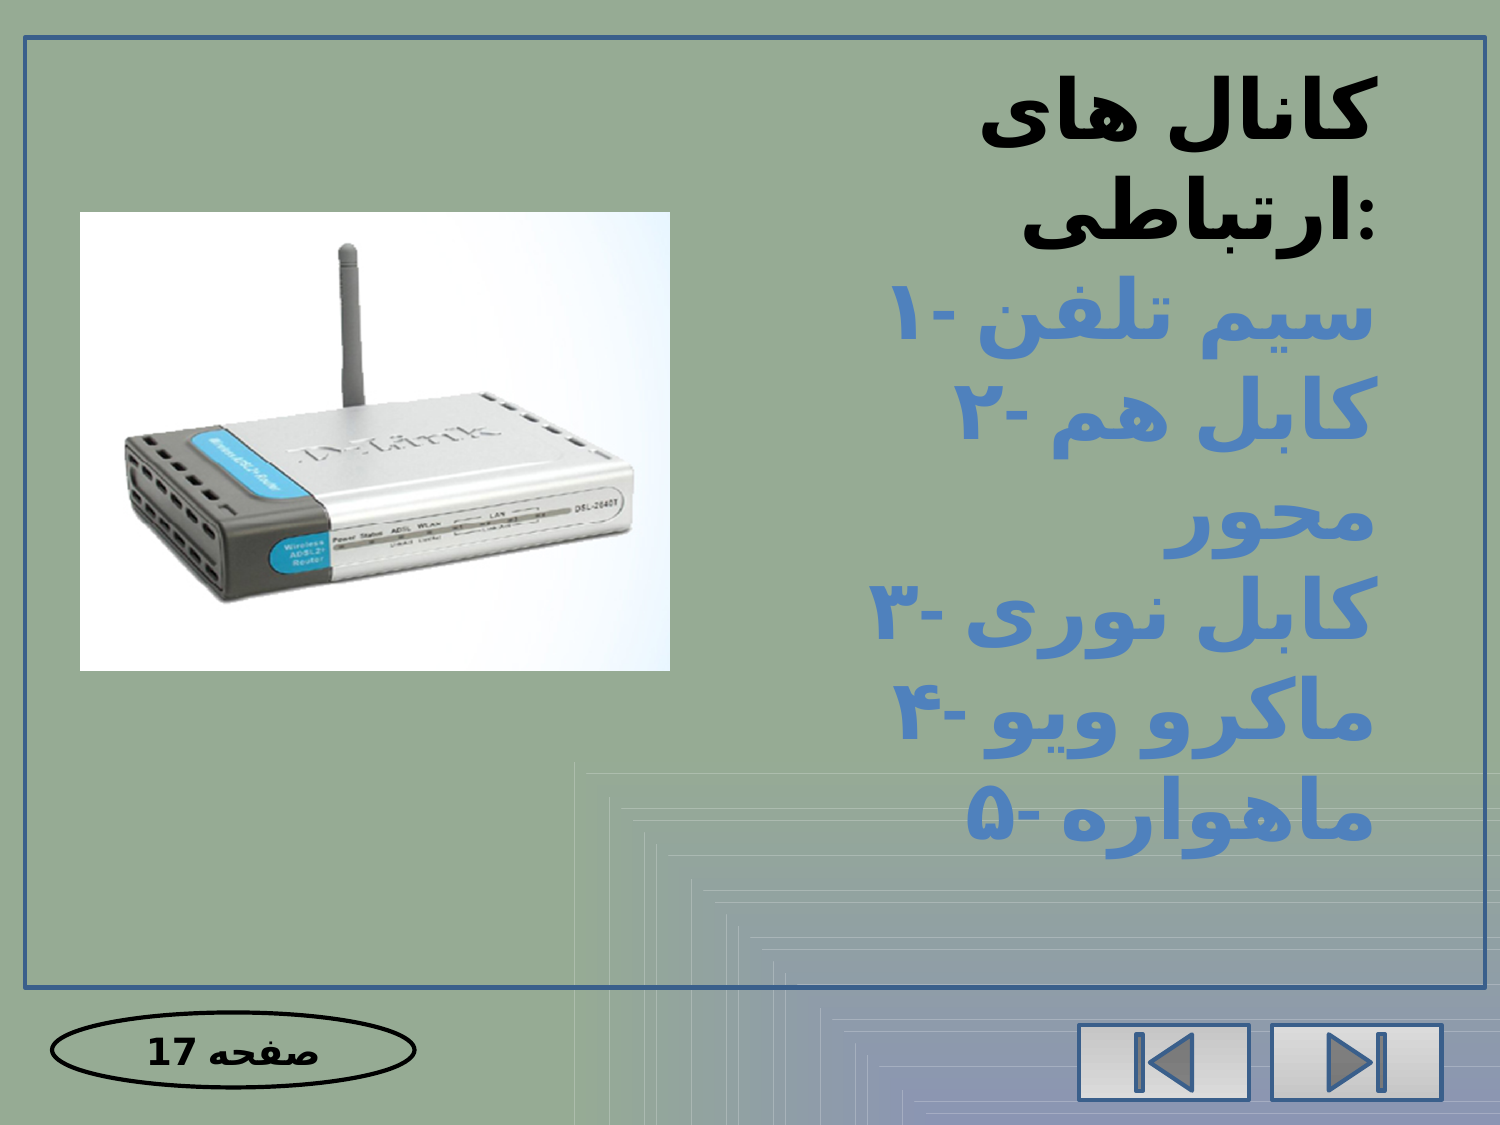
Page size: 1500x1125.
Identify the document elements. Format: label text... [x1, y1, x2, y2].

text_box صفحه 17 [49, 1010, 417, 1090]
picture [79, 212, 670, 671]
text_box [1270, 1023, 1444, 1102]
text_box کانال های ارتباطی: ۱- سیم تلفن ۲- کابل هم محور ۳- کابل نوری ۴- ماکرو ویو ۵- ماهواره [837, 112, 1394, 801]
text_box [23, 35, 1487, 990]
text_box [1077, 1023, 1251, 1102]
